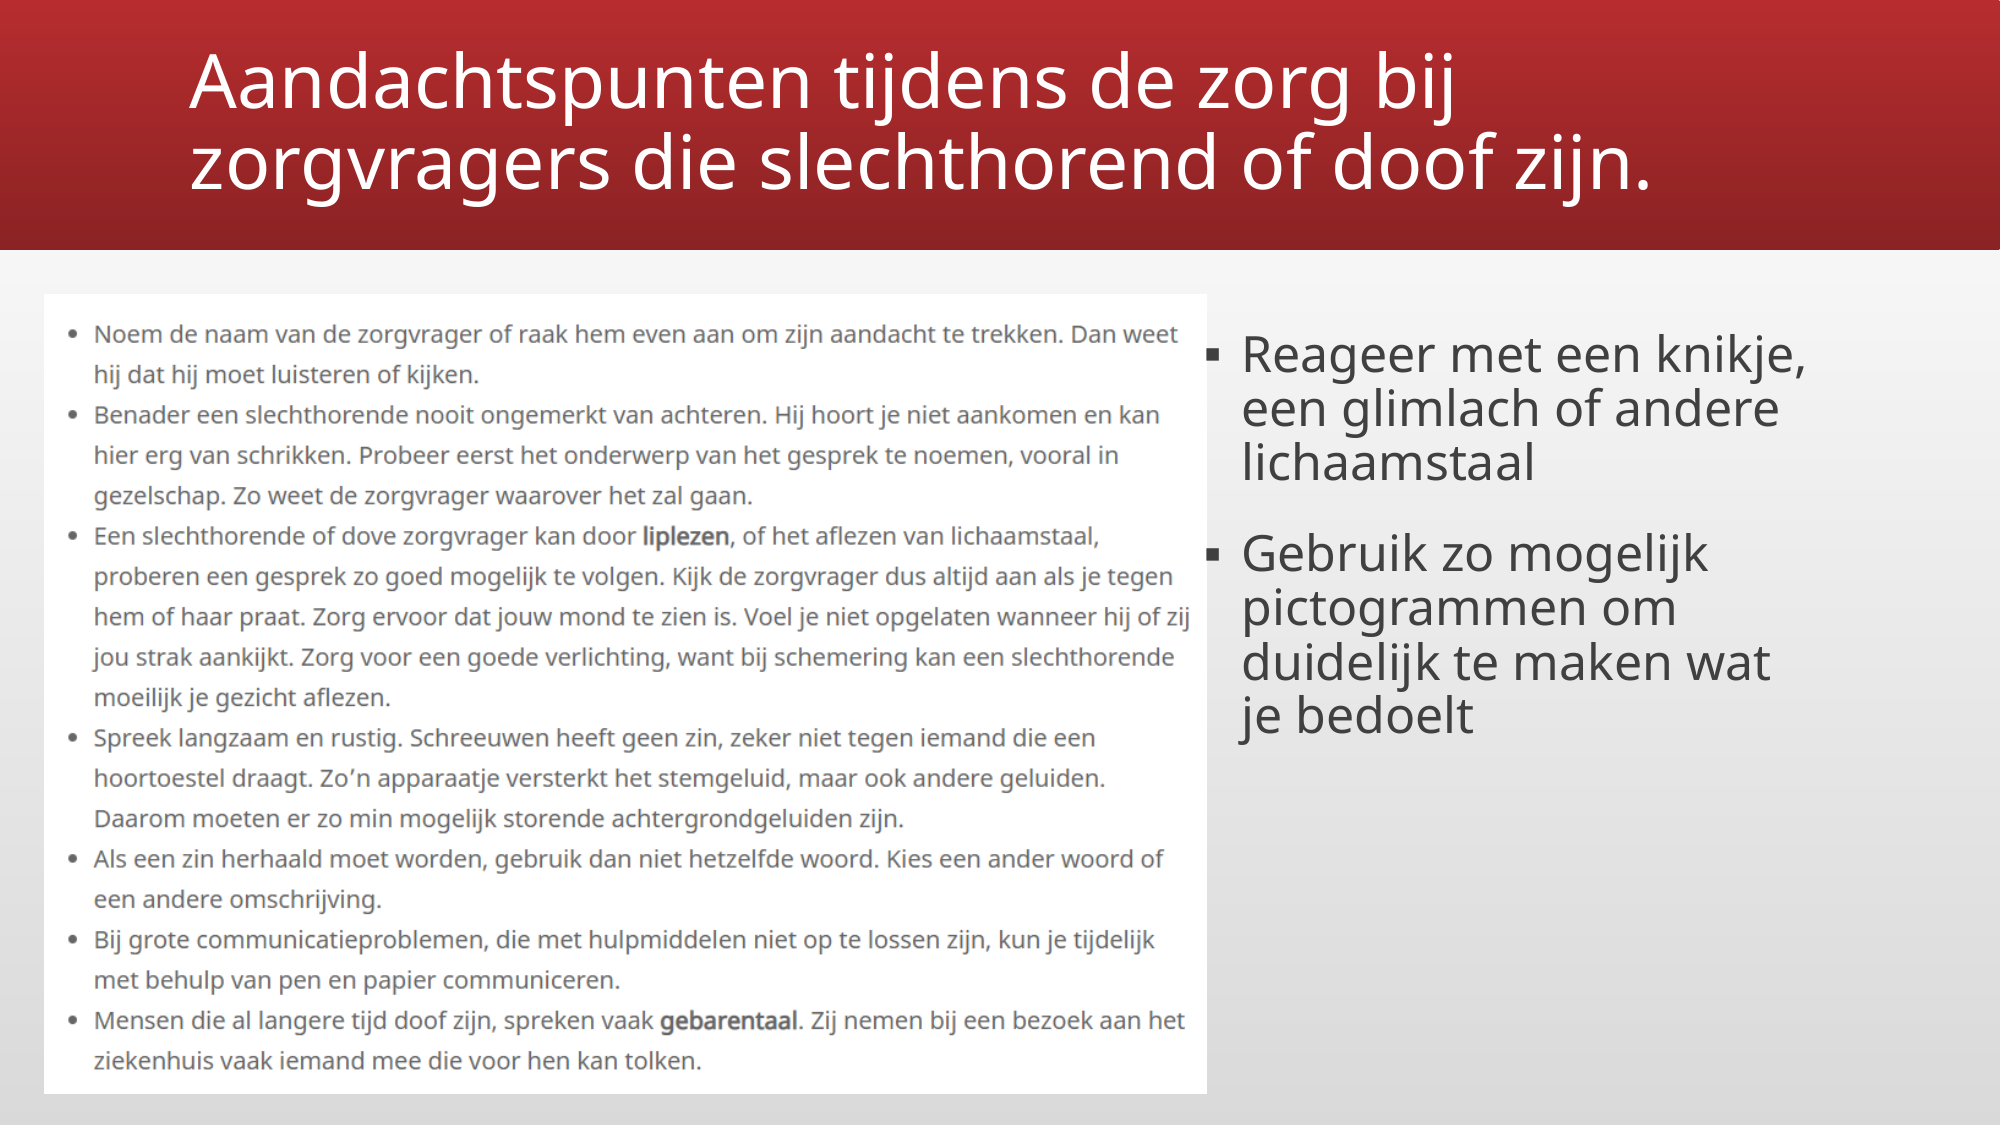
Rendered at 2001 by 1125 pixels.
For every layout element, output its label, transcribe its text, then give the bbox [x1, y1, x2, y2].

list Reageer met een knikje, een glimlach of andere lichaamstaal Gebruik zo mogelijk pictogrammen om duidelijk te maken wat je bedoelt [1207, 321, 1825, 1050]
picture [44, 294, 1207, 1094]
title Aandachtspunten tijdens de zorg bij zorgvragers die slechthorend of doof zijn. [174, 16, 1825, 234]
